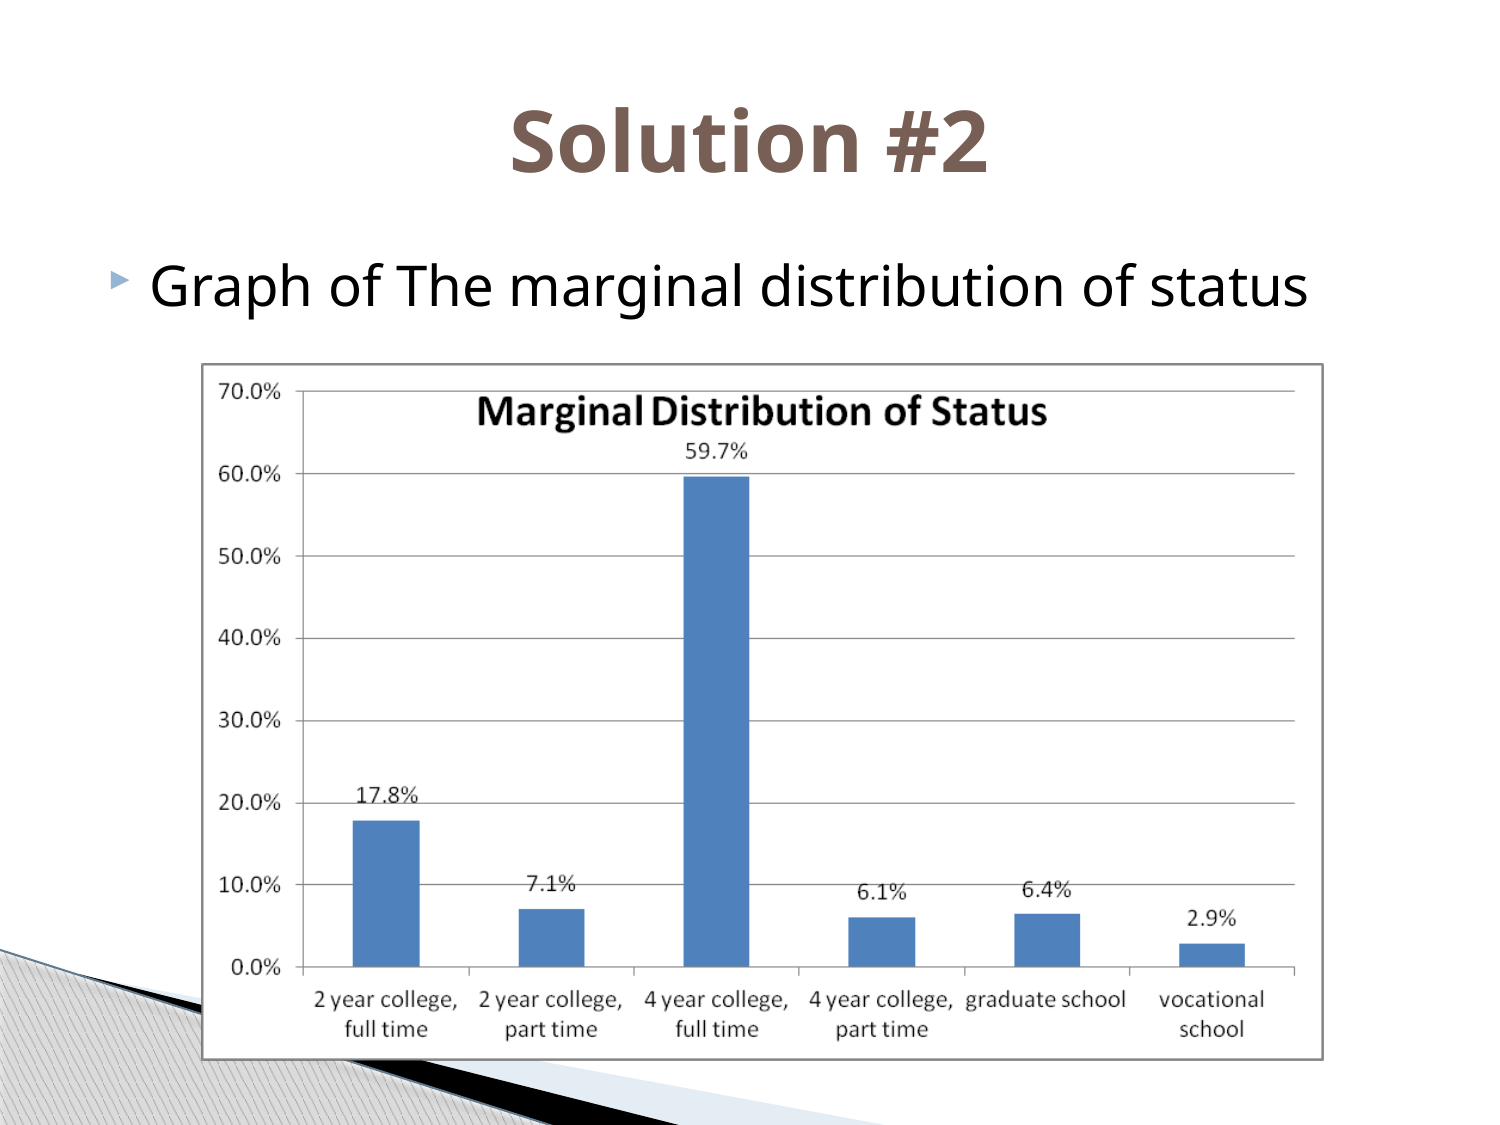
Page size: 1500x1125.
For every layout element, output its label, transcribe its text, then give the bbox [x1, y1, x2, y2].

list Graph of The marginal distribution of status [75, 243, 1425, 986]
title Solution #2 [75, 45, 1425, 233]
picture [199, 362, 1326, 1063]
